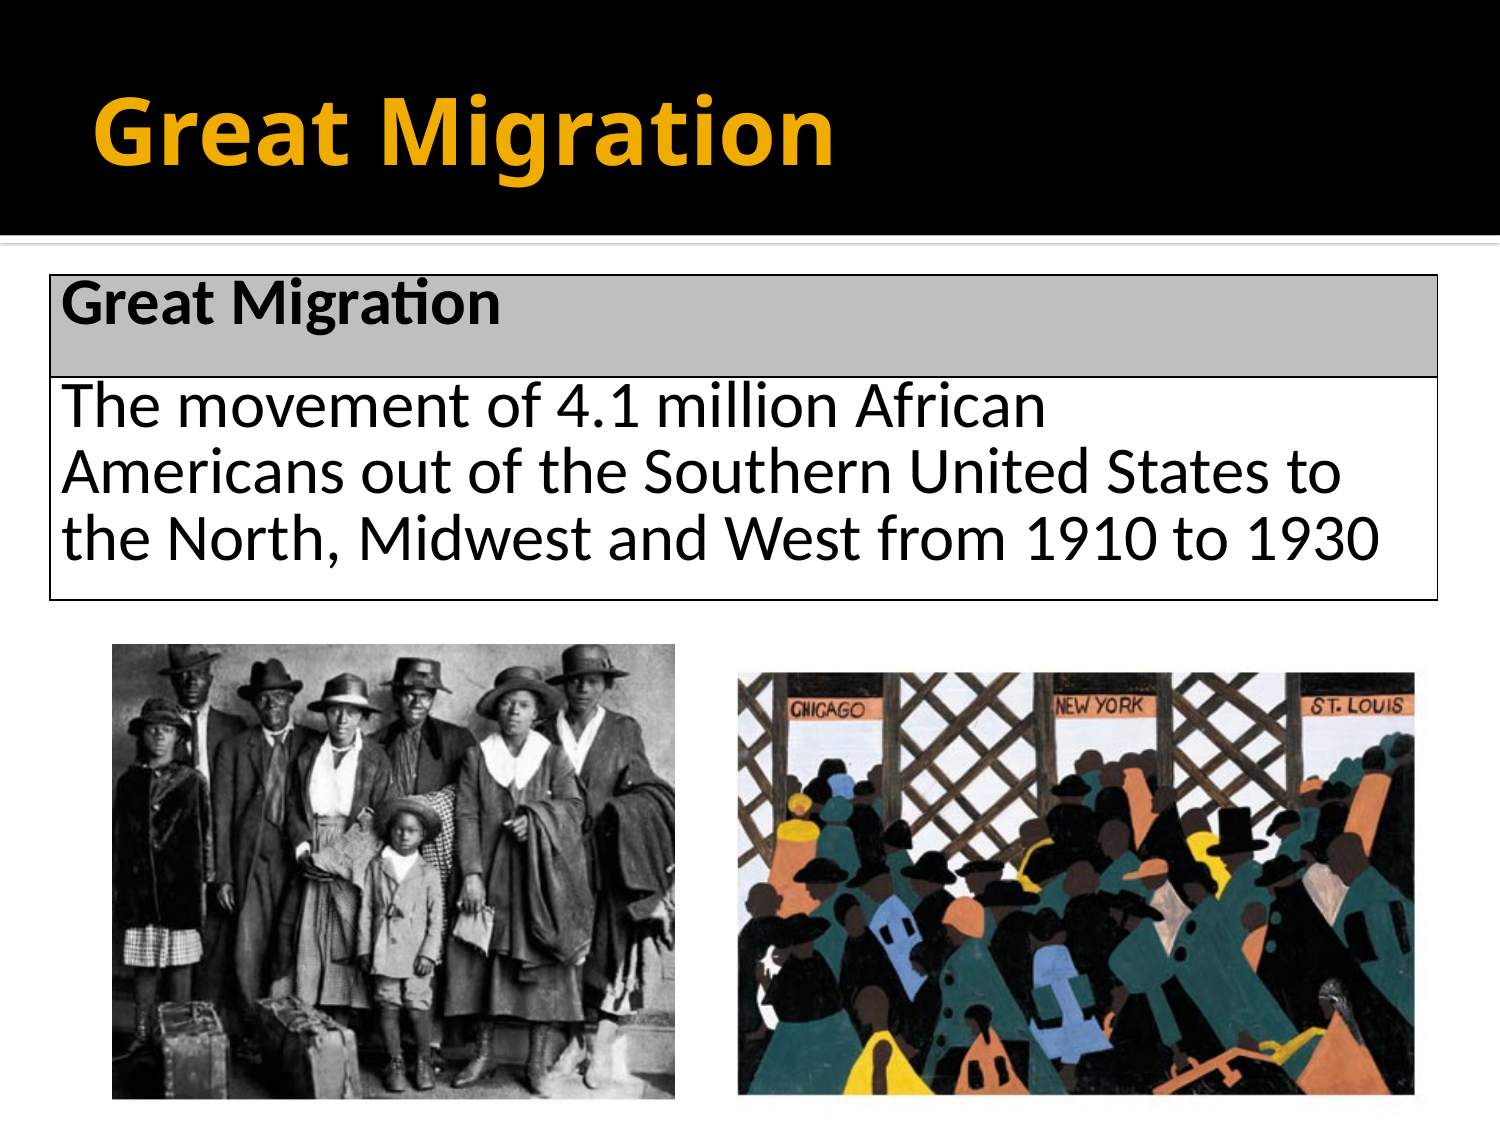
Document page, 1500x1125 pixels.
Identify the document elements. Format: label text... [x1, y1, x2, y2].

table_cell The movement of 4.1 million African Americans out of the Southern United States to the North, Midwest and West from 1910 to 1930 [51, 378, 1437, 599]
table_header Great Migration [51, 276, 1437, 376]
picture [699, 643, 1454, 1125]
picture [112, 644, 675, 1125]
title Great Migration [75, 25, 1425, 231]
